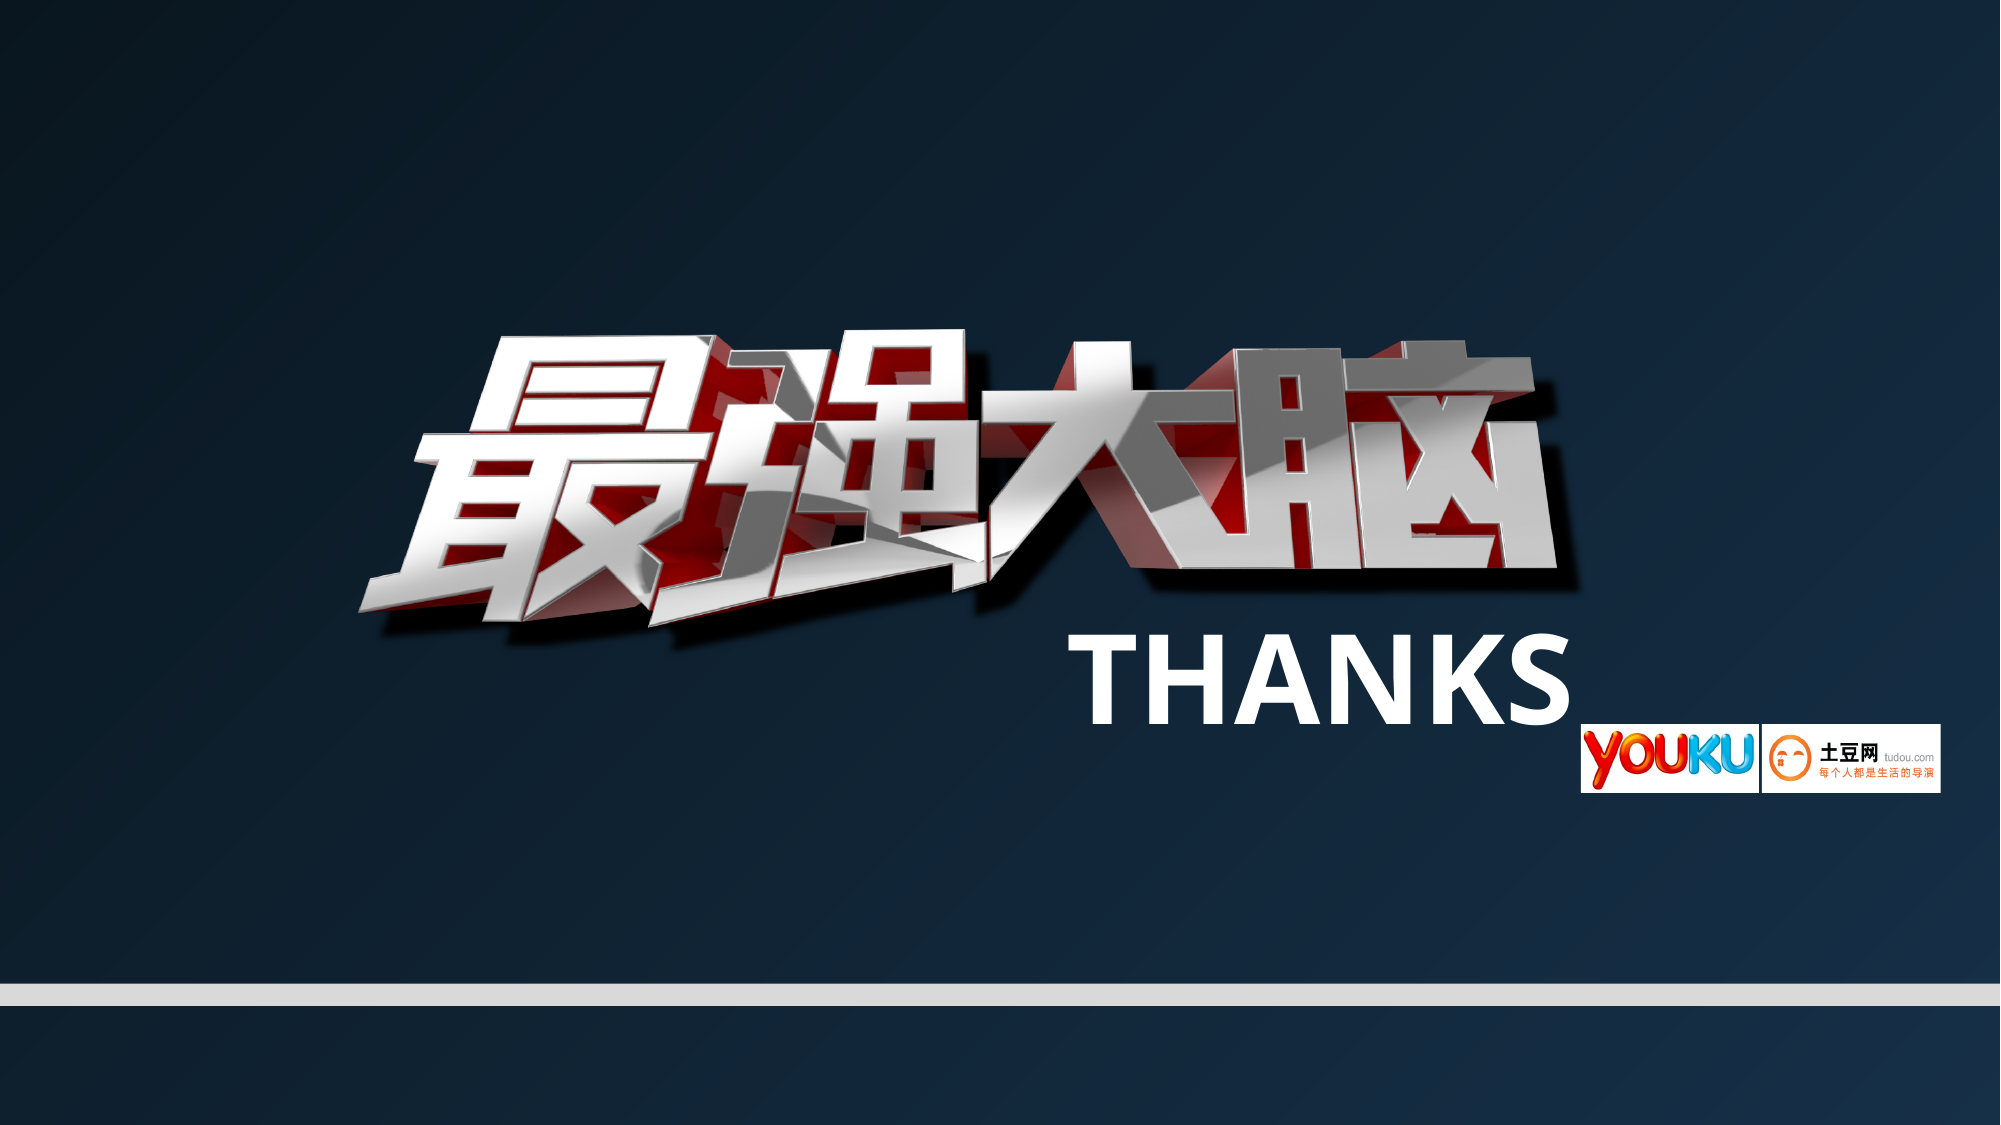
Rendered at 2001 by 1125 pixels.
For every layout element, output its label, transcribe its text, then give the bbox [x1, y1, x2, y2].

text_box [329, 291, 1629, 688]
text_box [1580, 724, 1941, 793]
text_box THANKS [1051, 688, 1590, 757]
text_box [0, 983, 2000, 1007]
